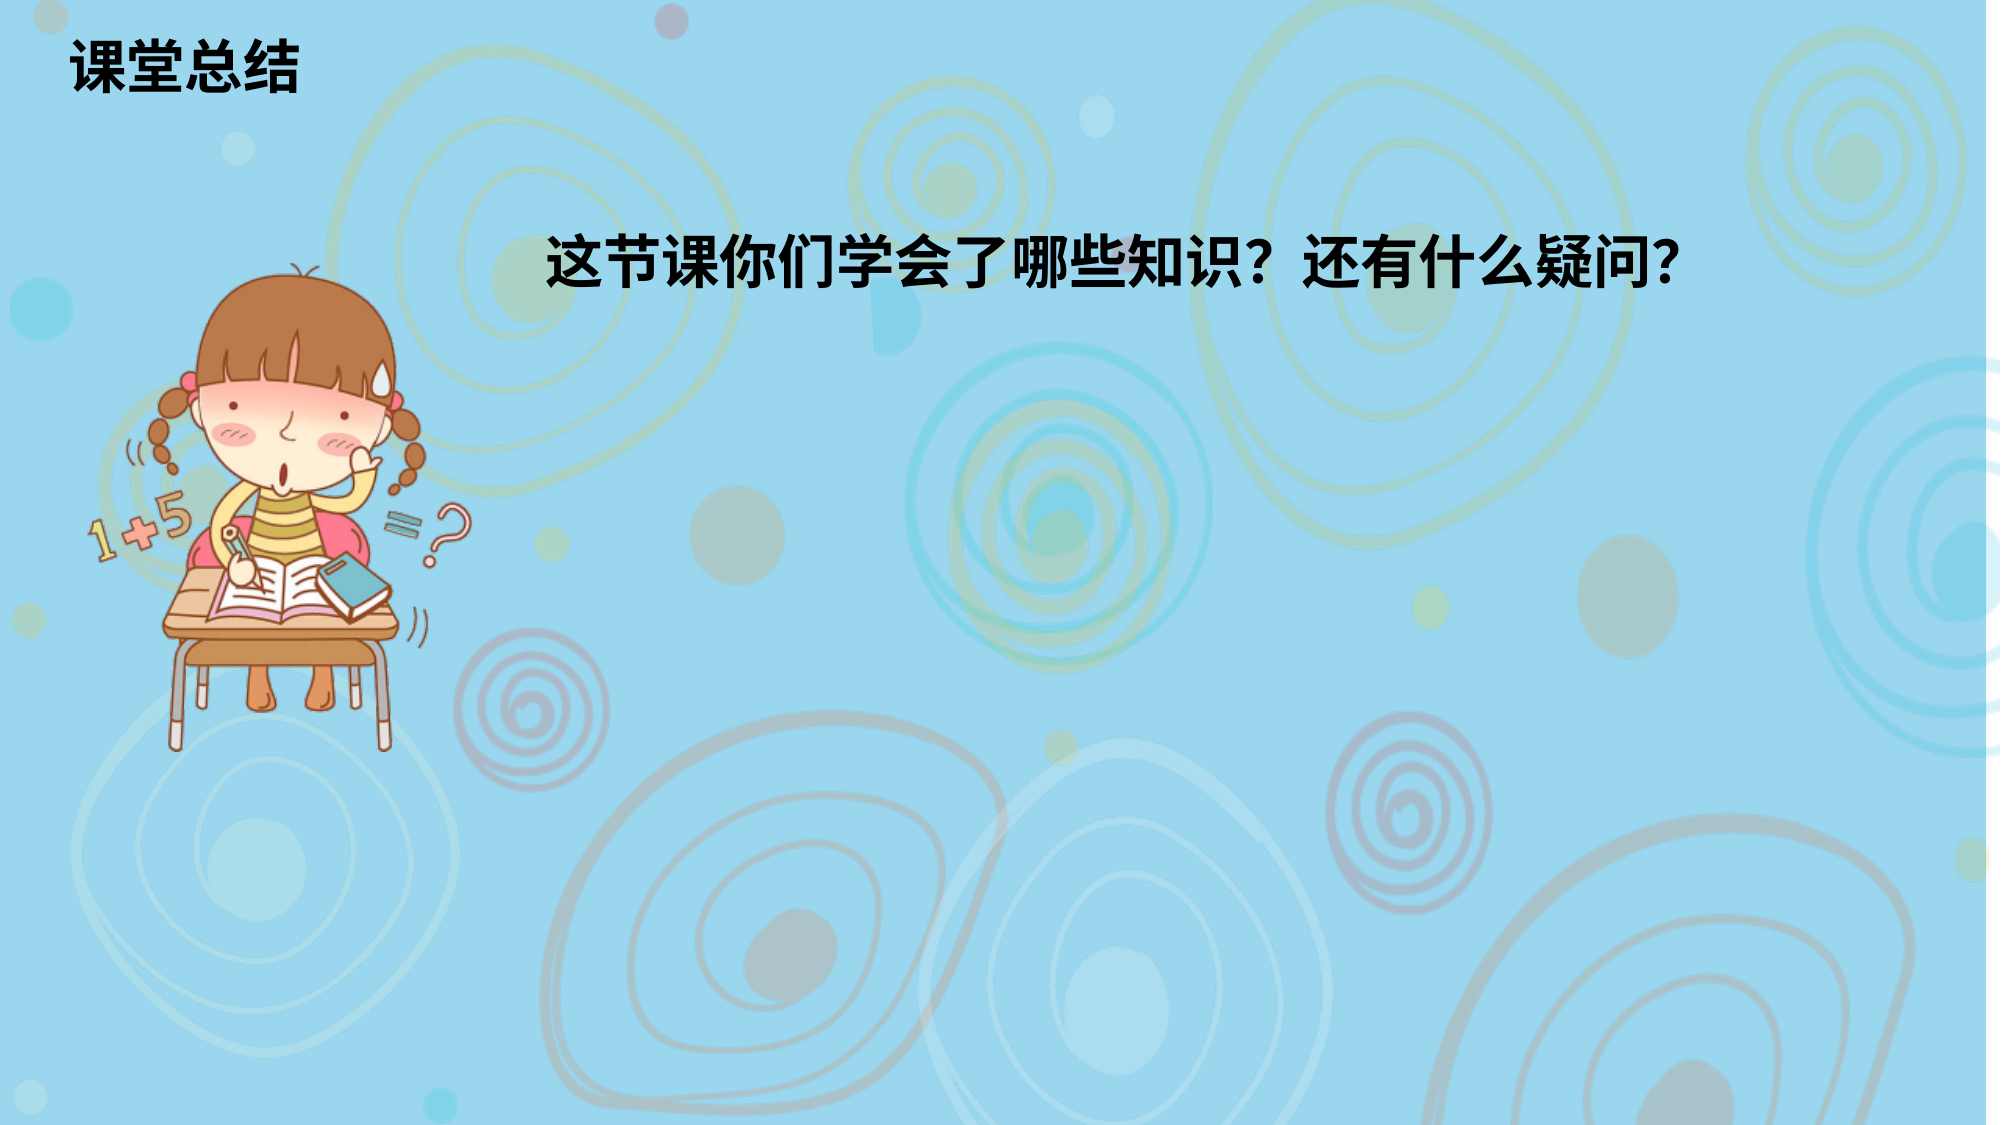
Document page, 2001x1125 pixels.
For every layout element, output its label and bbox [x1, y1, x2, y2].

text_box [0, 0, 2000, 1125]
picture [36, 263, 525, 752]
